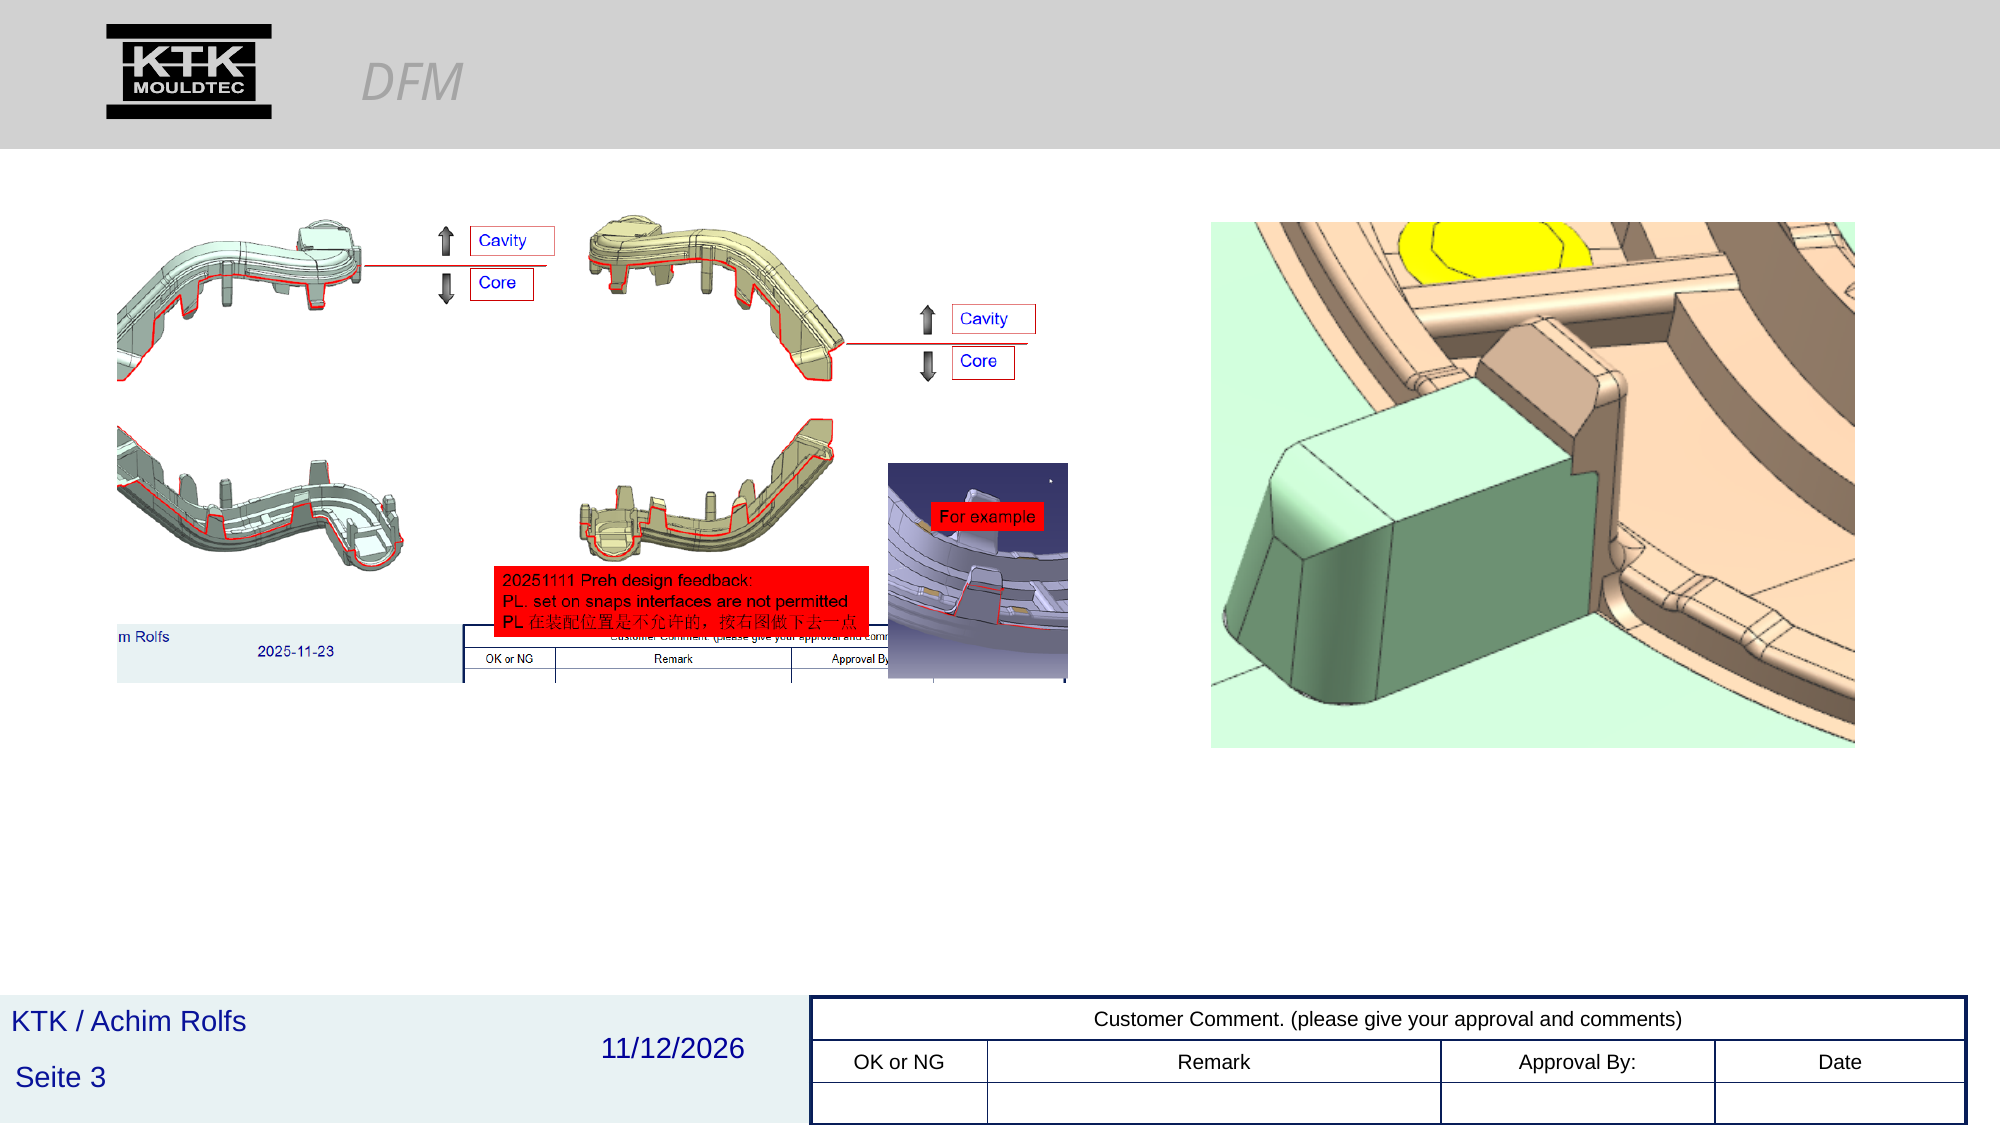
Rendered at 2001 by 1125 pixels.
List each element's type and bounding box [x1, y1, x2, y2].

picture [1210, 222, 1856, 749]
picture [117, 212, 1068, 683]
slide_number [550, 1021, 796, 1101]
